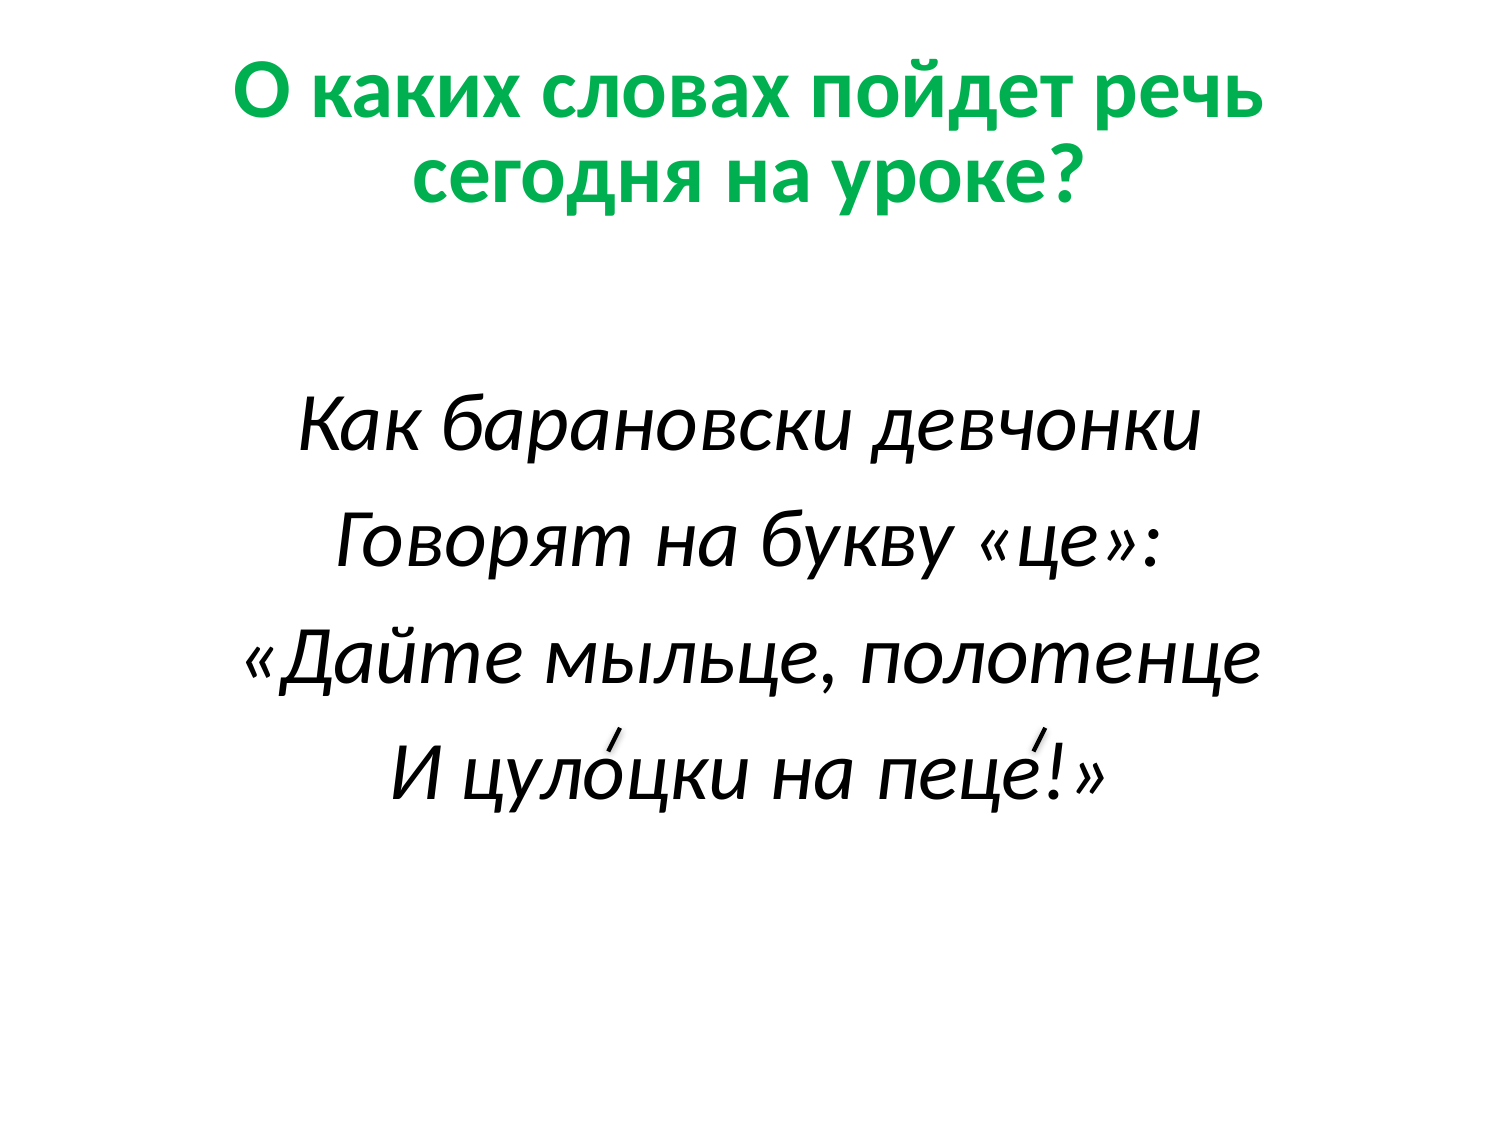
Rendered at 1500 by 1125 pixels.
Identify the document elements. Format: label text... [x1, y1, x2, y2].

title О каких словах пойдет речь сегодня на уроке? [75, 45, 1425, 233]
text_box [1033, 727, 1046, 752]
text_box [607, 727, 621, 752]
list Как барановски девчонки Говорят на букву «це»: «Дайте мыльце, полотенце И цулоцки на пеце!» [75, 262, 1425, 1005]
